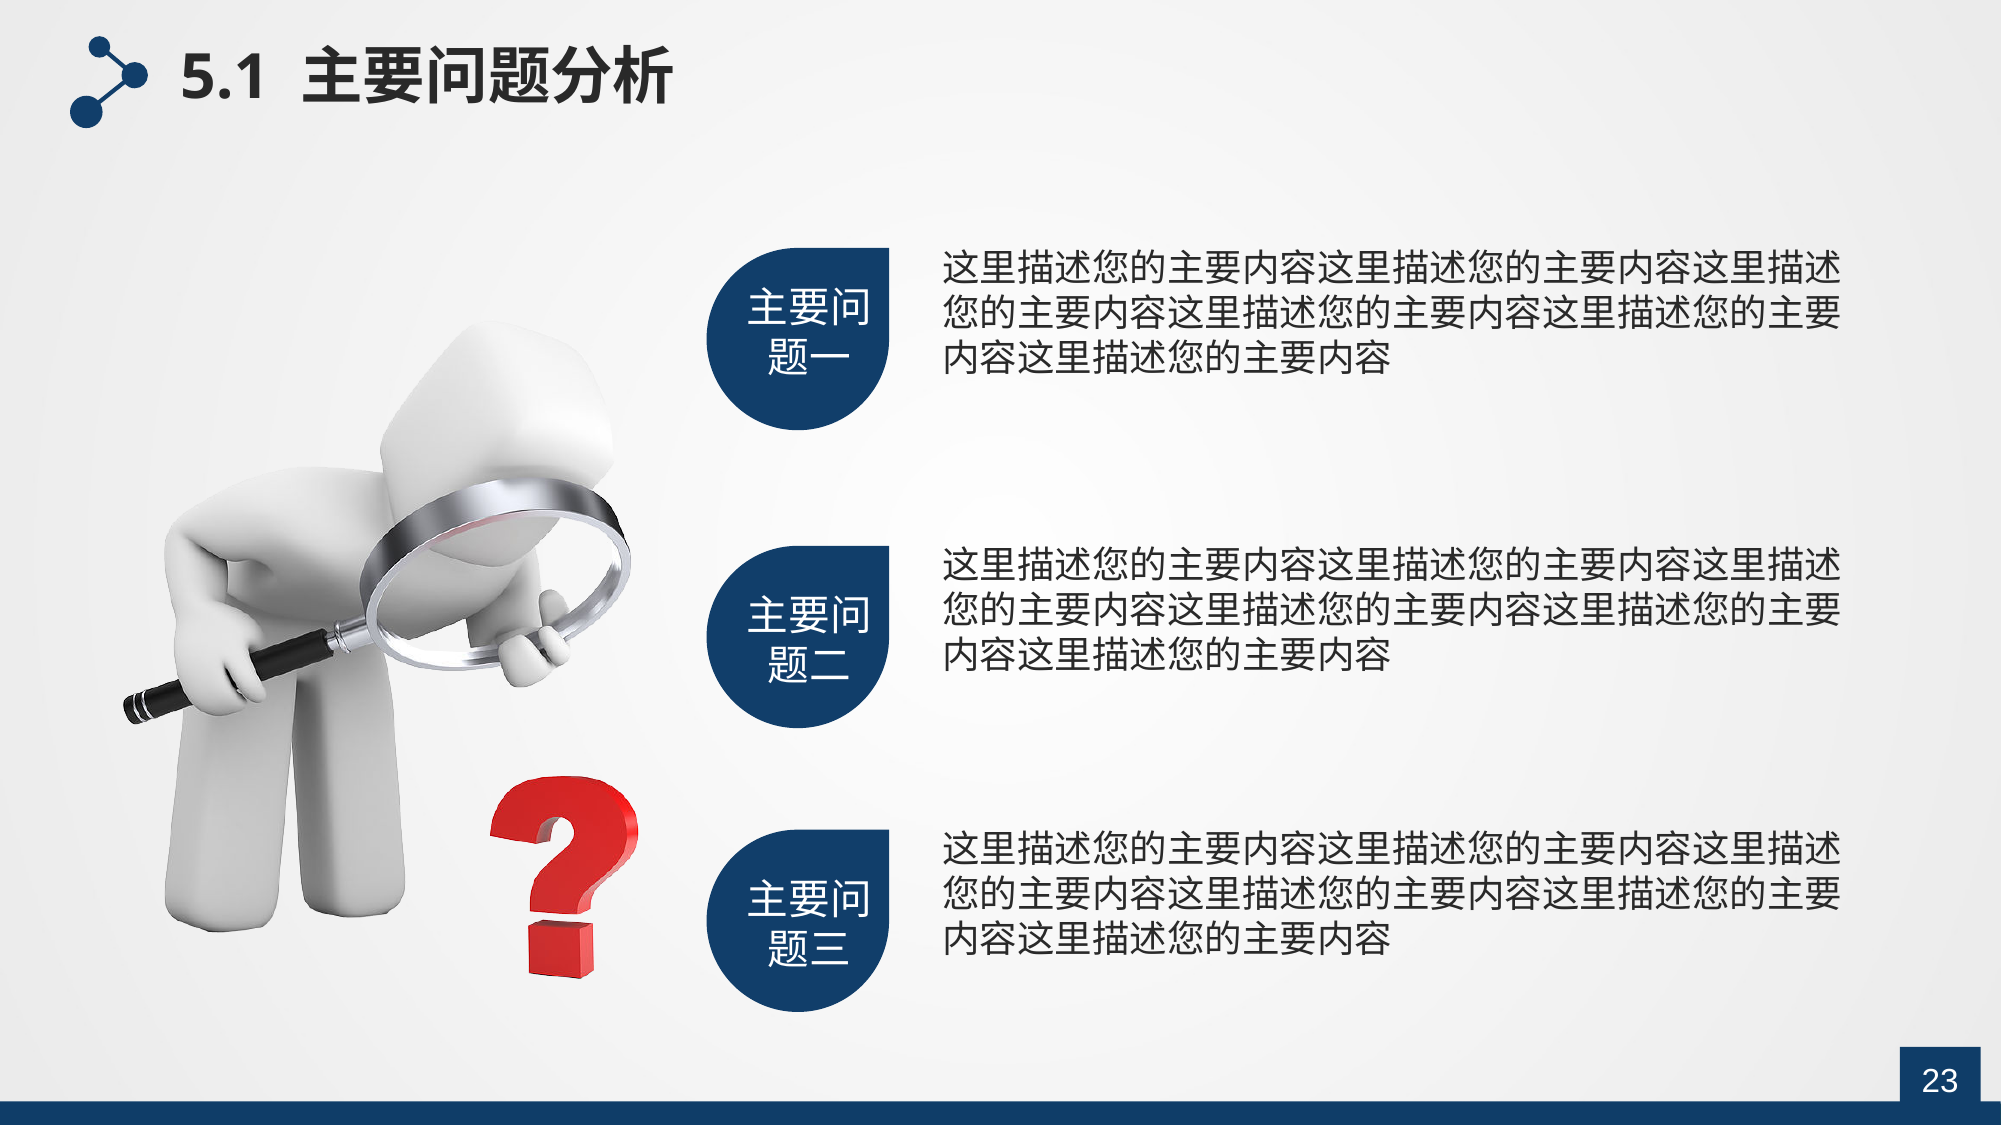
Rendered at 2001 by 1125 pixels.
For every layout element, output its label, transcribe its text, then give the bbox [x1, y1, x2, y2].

text_box [728, 980, 868, 1012]
text_box [70, 36, 148, 129]
text_box [706, 293, 719, 385]
text_box 主要问题一 [719, 273, 900, 388]
text_box 主要问题三 [719, 865, 900, 980]
text_box [725, 829, 890, 865]
text_box [706, 590, 719, 683]
picture [0, 0, 2001, 1101]
text_box [734, 247, 890, 273]
text_box 这里描述您的主要内容这里描述您的主要内容这里描述您的主要内容这里描述您的主要内容这里描述您的主要内容这里描述您的主要内容 [927, 236, 1863, 386]
text_box [728, 696, 868, 729]
text_box 主要问题二 [719, 581, 900, 696]
text_box [725, 545, 890, 581]
text_box [706, 874, 719, 967]
text_box 这里描述您的主要内容这里描述您的主要内容这里描述您的主要内容这里描述您的主要内容这里描述您的主要内容这里描述您的主要内容 [927, 817, 1863, 968]
text_box 这里描述您的主要内容这里描述您的主要内容这里描述您的主要内容这里描述您的主要内容这里描述您的主要内容这里描述您的主要内容 [927, 534, 1863, 684]
text_box [720, 388, 875, 431]
text_box 5.1 主要问题分析 [165, 28, 691, 119]
